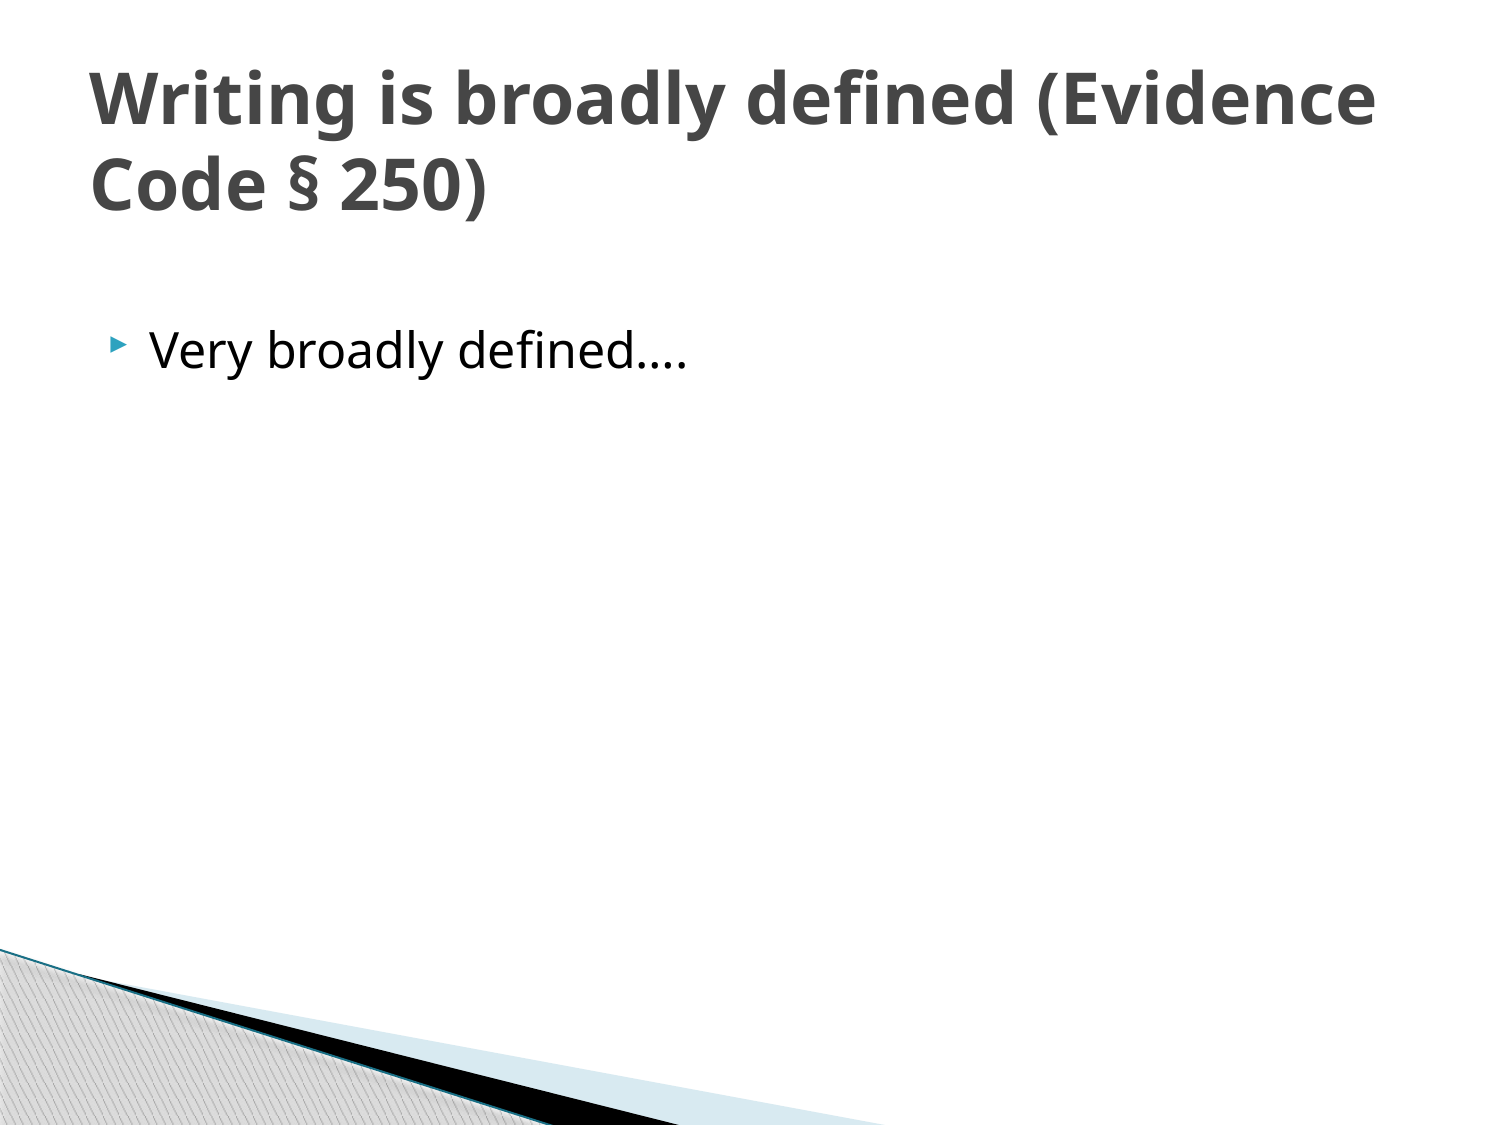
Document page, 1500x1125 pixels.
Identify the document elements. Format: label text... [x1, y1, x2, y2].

title Writing is broadly defined (Evidence Code § 250) [75, 45, 1425, 233]
list Very broadly defined…. [75, 243, 1425, 986]
